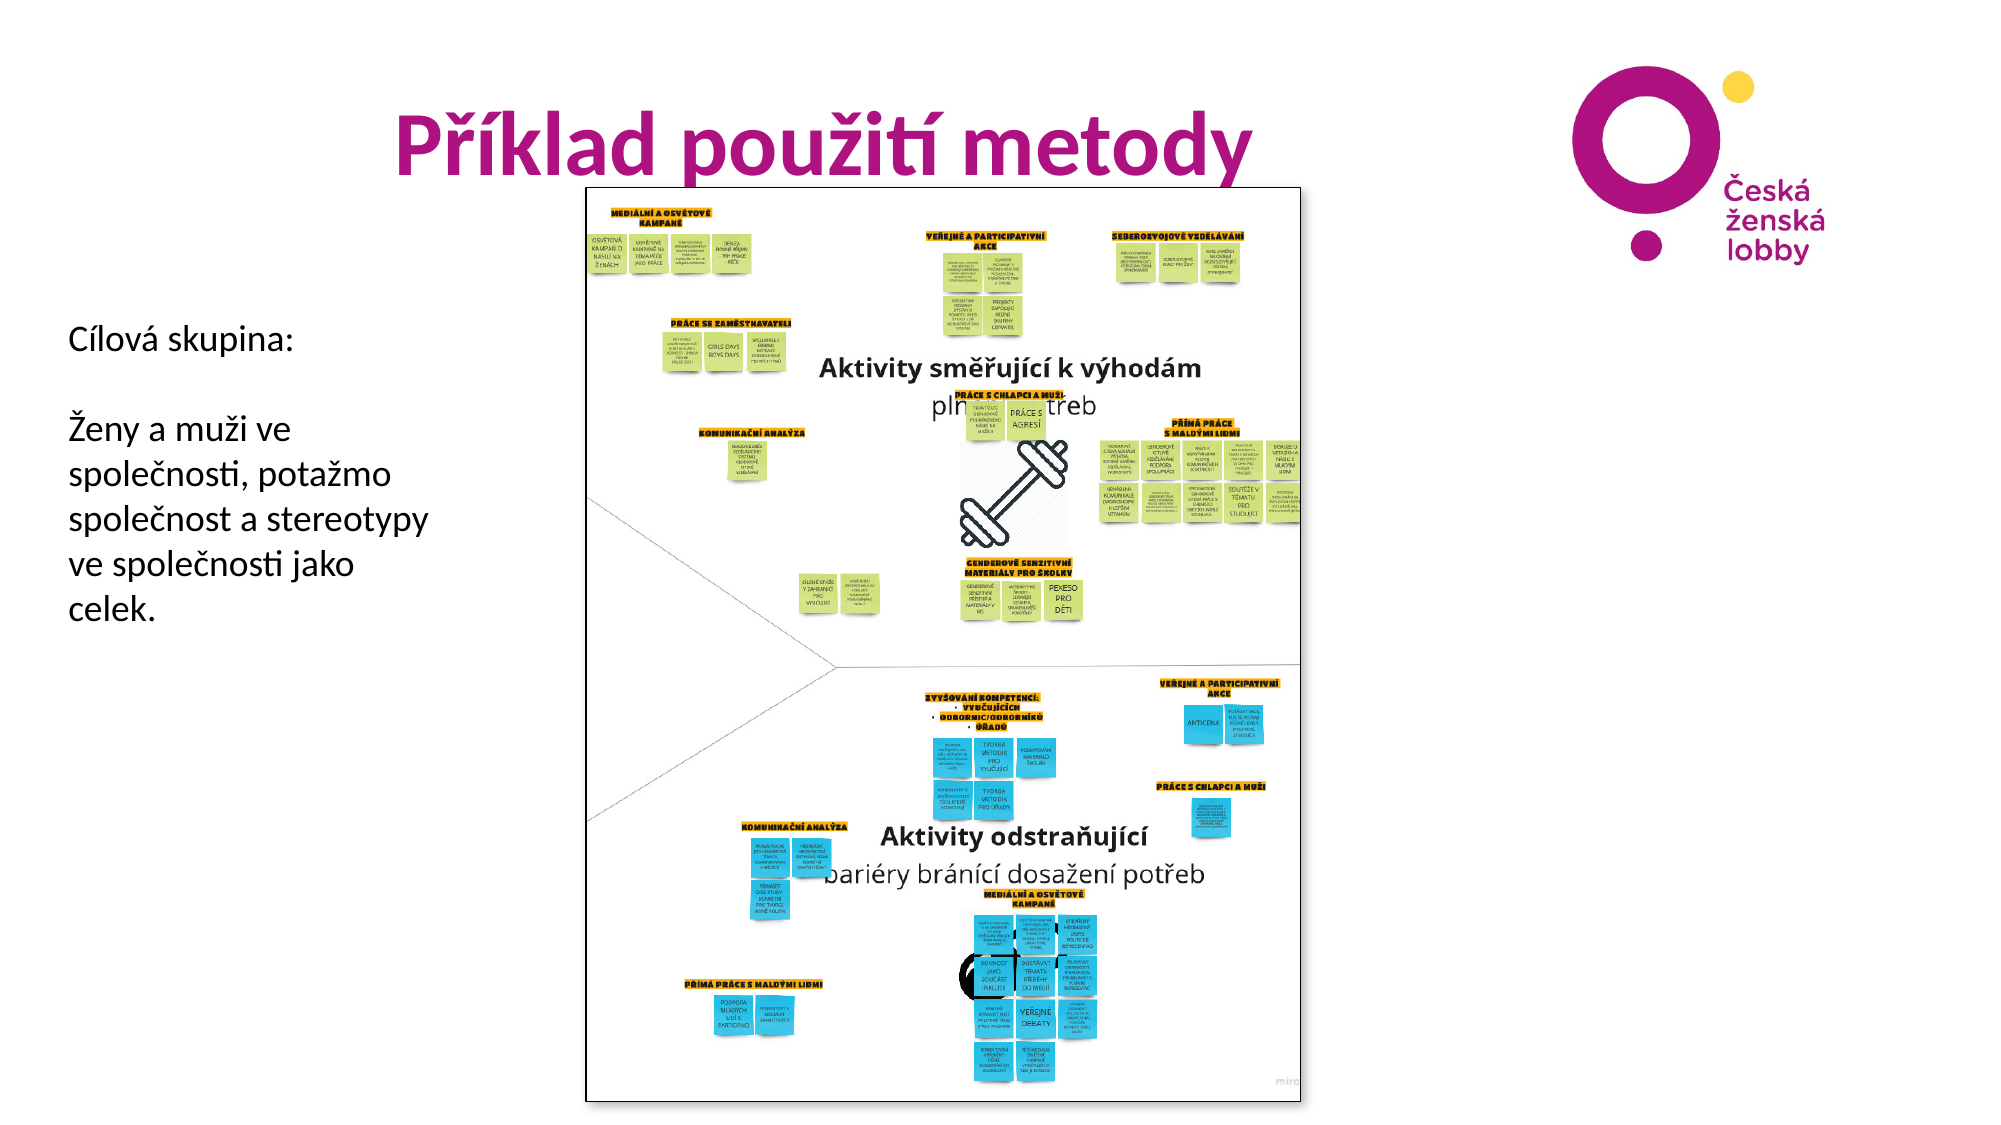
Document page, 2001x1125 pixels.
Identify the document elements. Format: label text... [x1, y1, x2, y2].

picture [1535, 30, 1867, 304]
title Příklad použití metody [99, 45, 1550, 233]
picture [586, 187, 1301, 1102]
text_box Cílová skupina: Ženy a muži ve společnosti, potažmo společnost a stereotypy ve společnosti jako celek. [53, 306, 466, 637]
